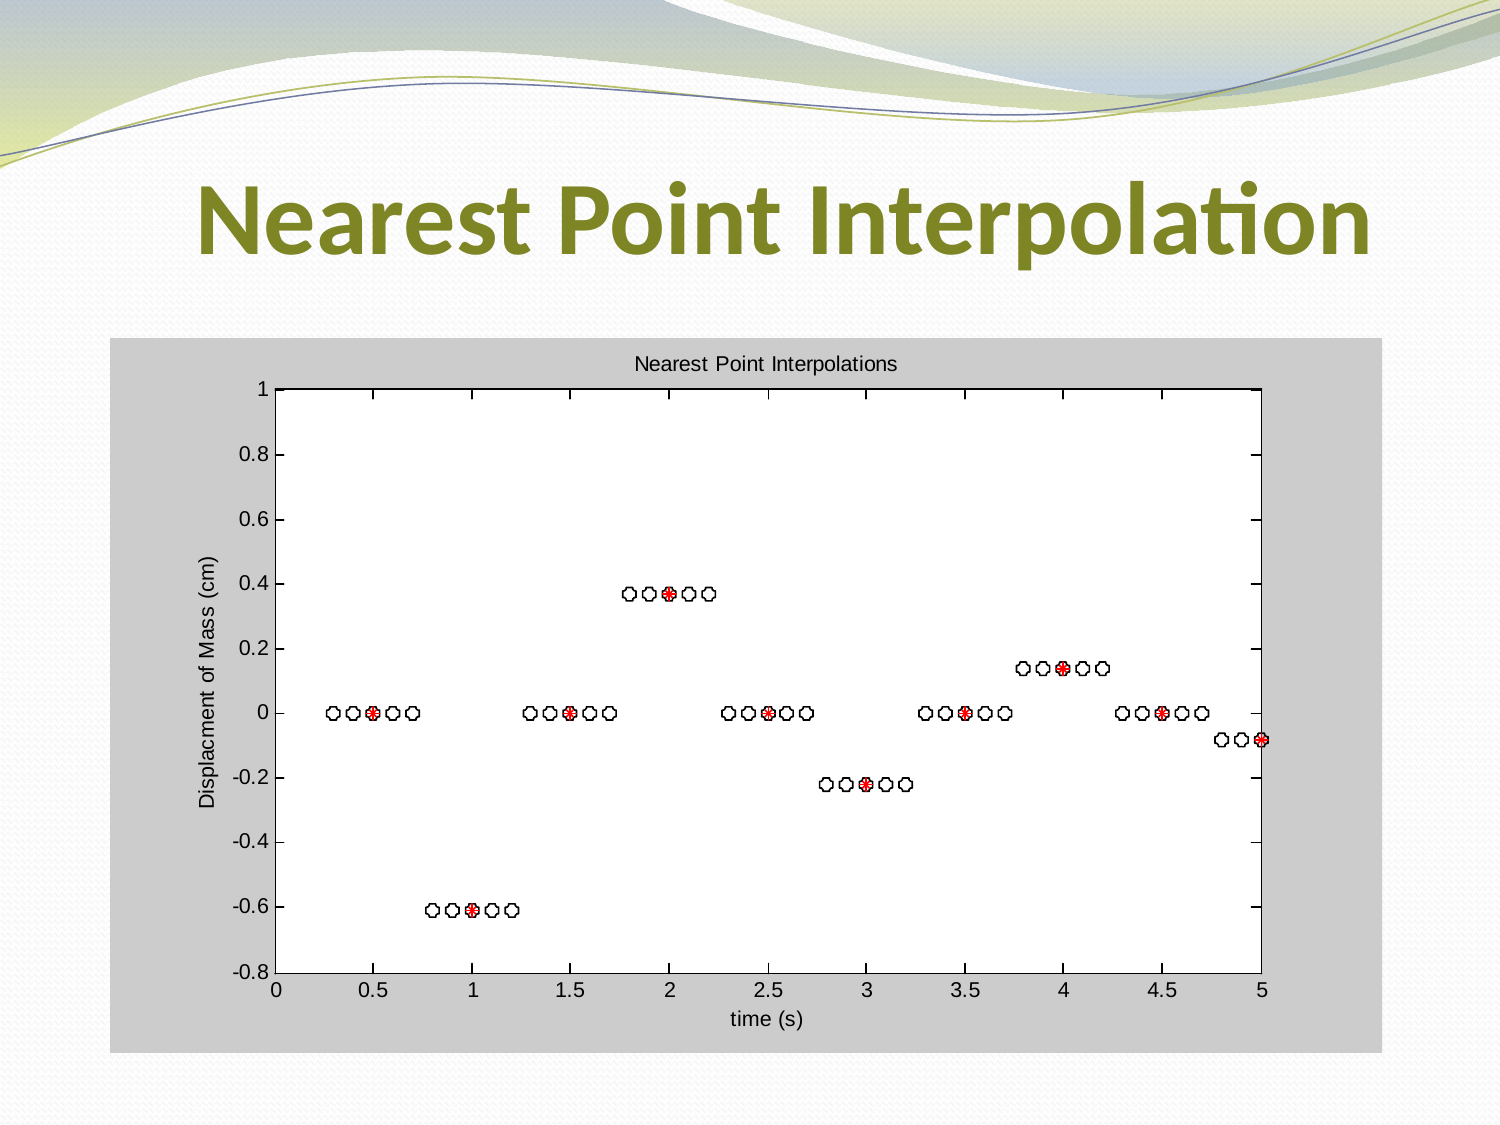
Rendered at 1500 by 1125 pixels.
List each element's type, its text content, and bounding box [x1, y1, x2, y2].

title Nearest Point Interpolation [103, 87, 1467, 275]
picture [109, 337, 1383, 1054]
